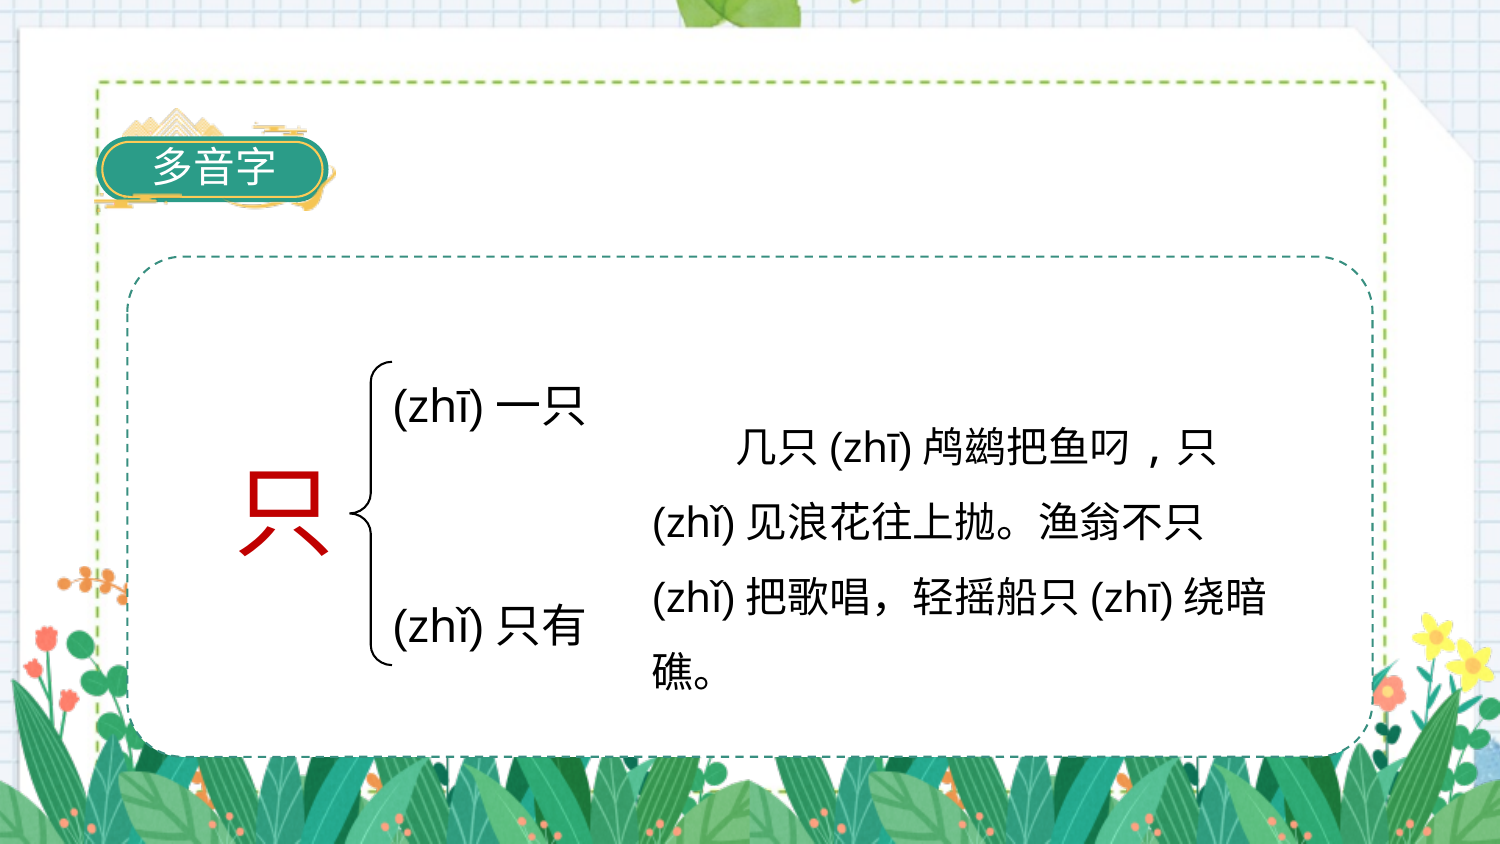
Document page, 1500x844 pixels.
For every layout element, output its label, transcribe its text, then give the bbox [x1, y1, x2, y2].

text_box 几只(zhī)鸬鹚把鱼叼,只(zhǐ)见浪花往上抛。渔翁不只(zhǐ)把歌唱，轻摇船只(zhī)绕暗礁。 [637, 388, 1287, 566]
text_box (zhī)一只 [377, 369, 616, 440]
text_box [349, 361, 393, 566]
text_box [94, 108, 336, 212]
picture [0, 0, 1500, 844]
text_box [126, 255, 1374, 566]
text_box 只 [227, 441, 345, 566]
